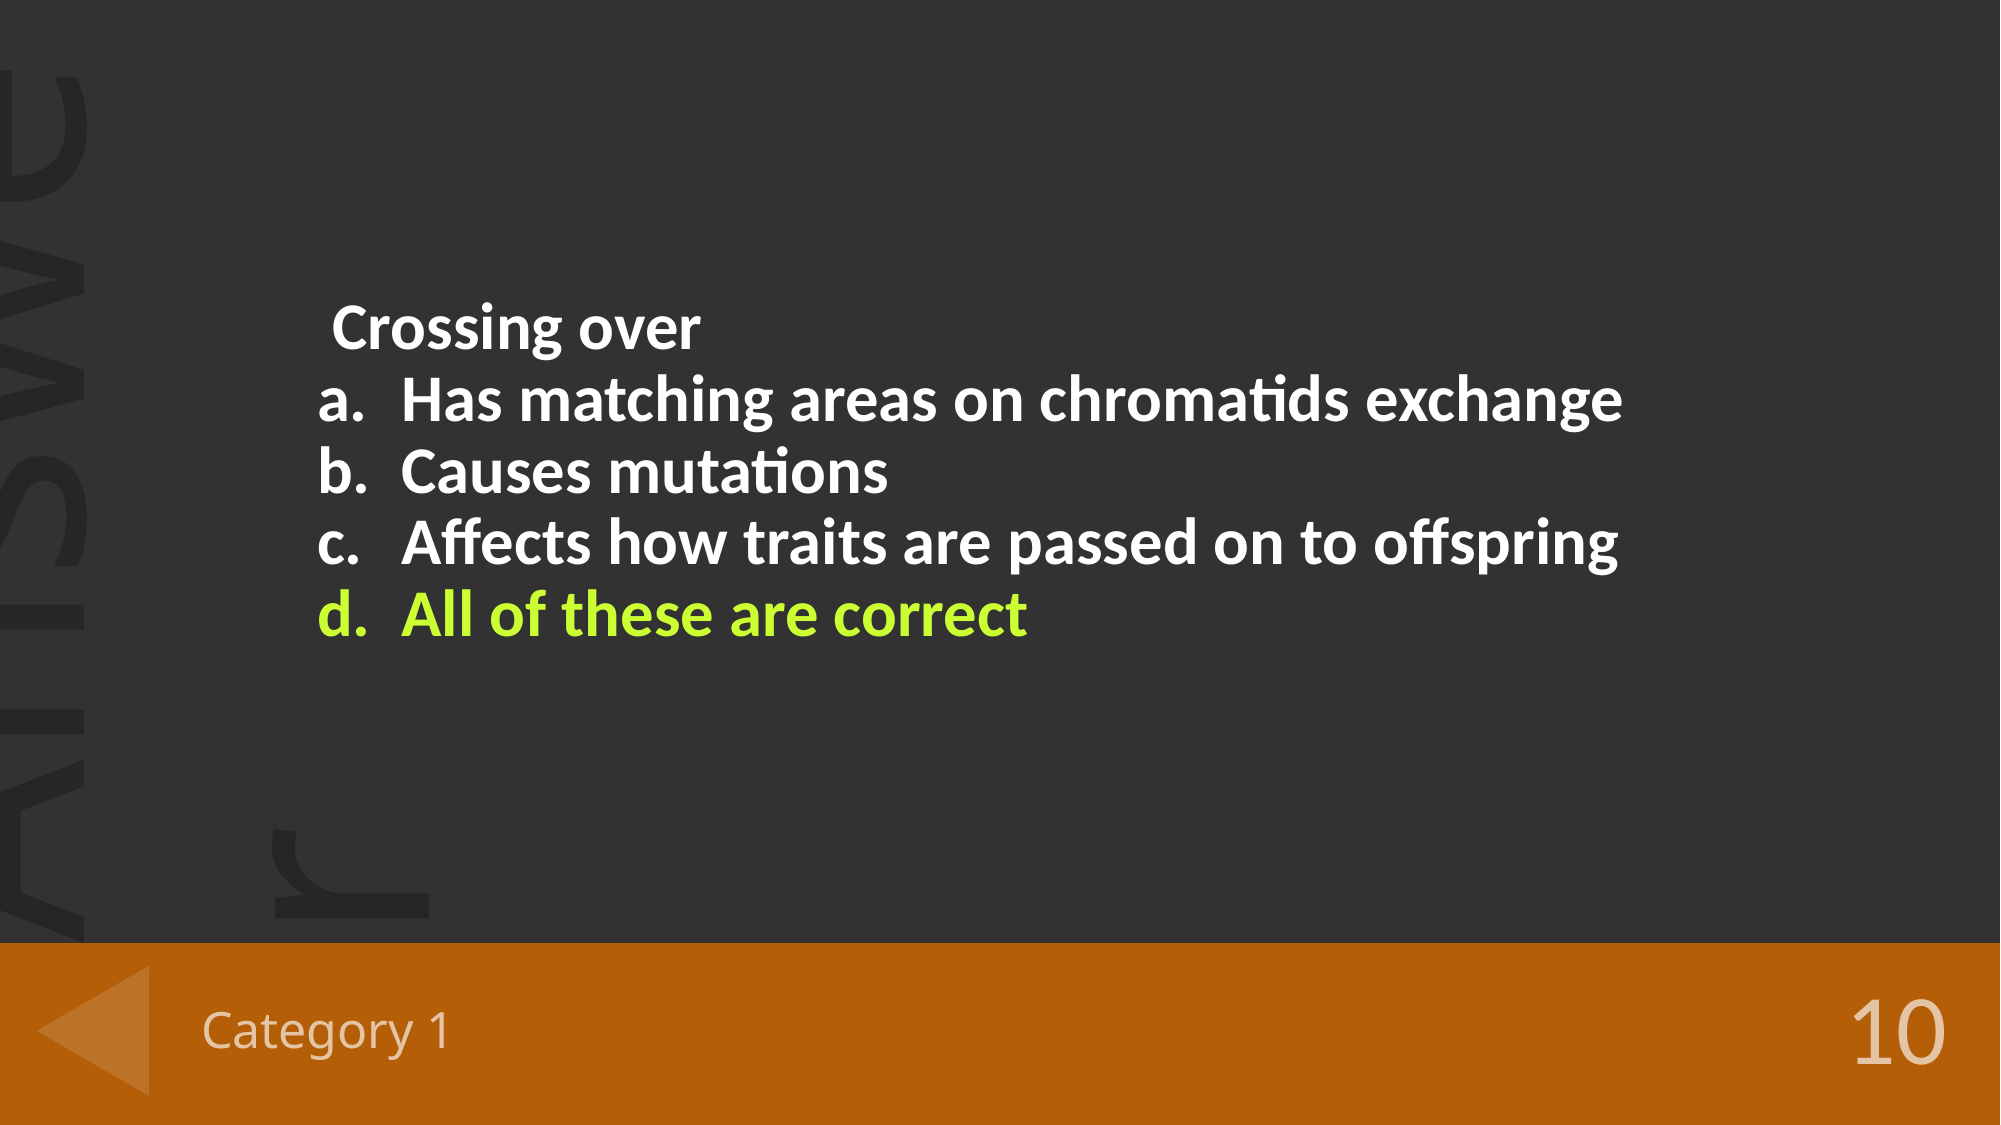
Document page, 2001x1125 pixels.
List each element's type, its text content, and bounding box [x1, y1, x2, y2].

list Crossing over Has matching areas on chromatids exchange Causes mutations Affects how traits are passed on to offspring All of these are correct [302, 307, 1760, 636]
title Category 1 [185, 967, 1494, 1097]
list 10 [1494, 967, 1963, 1097]
